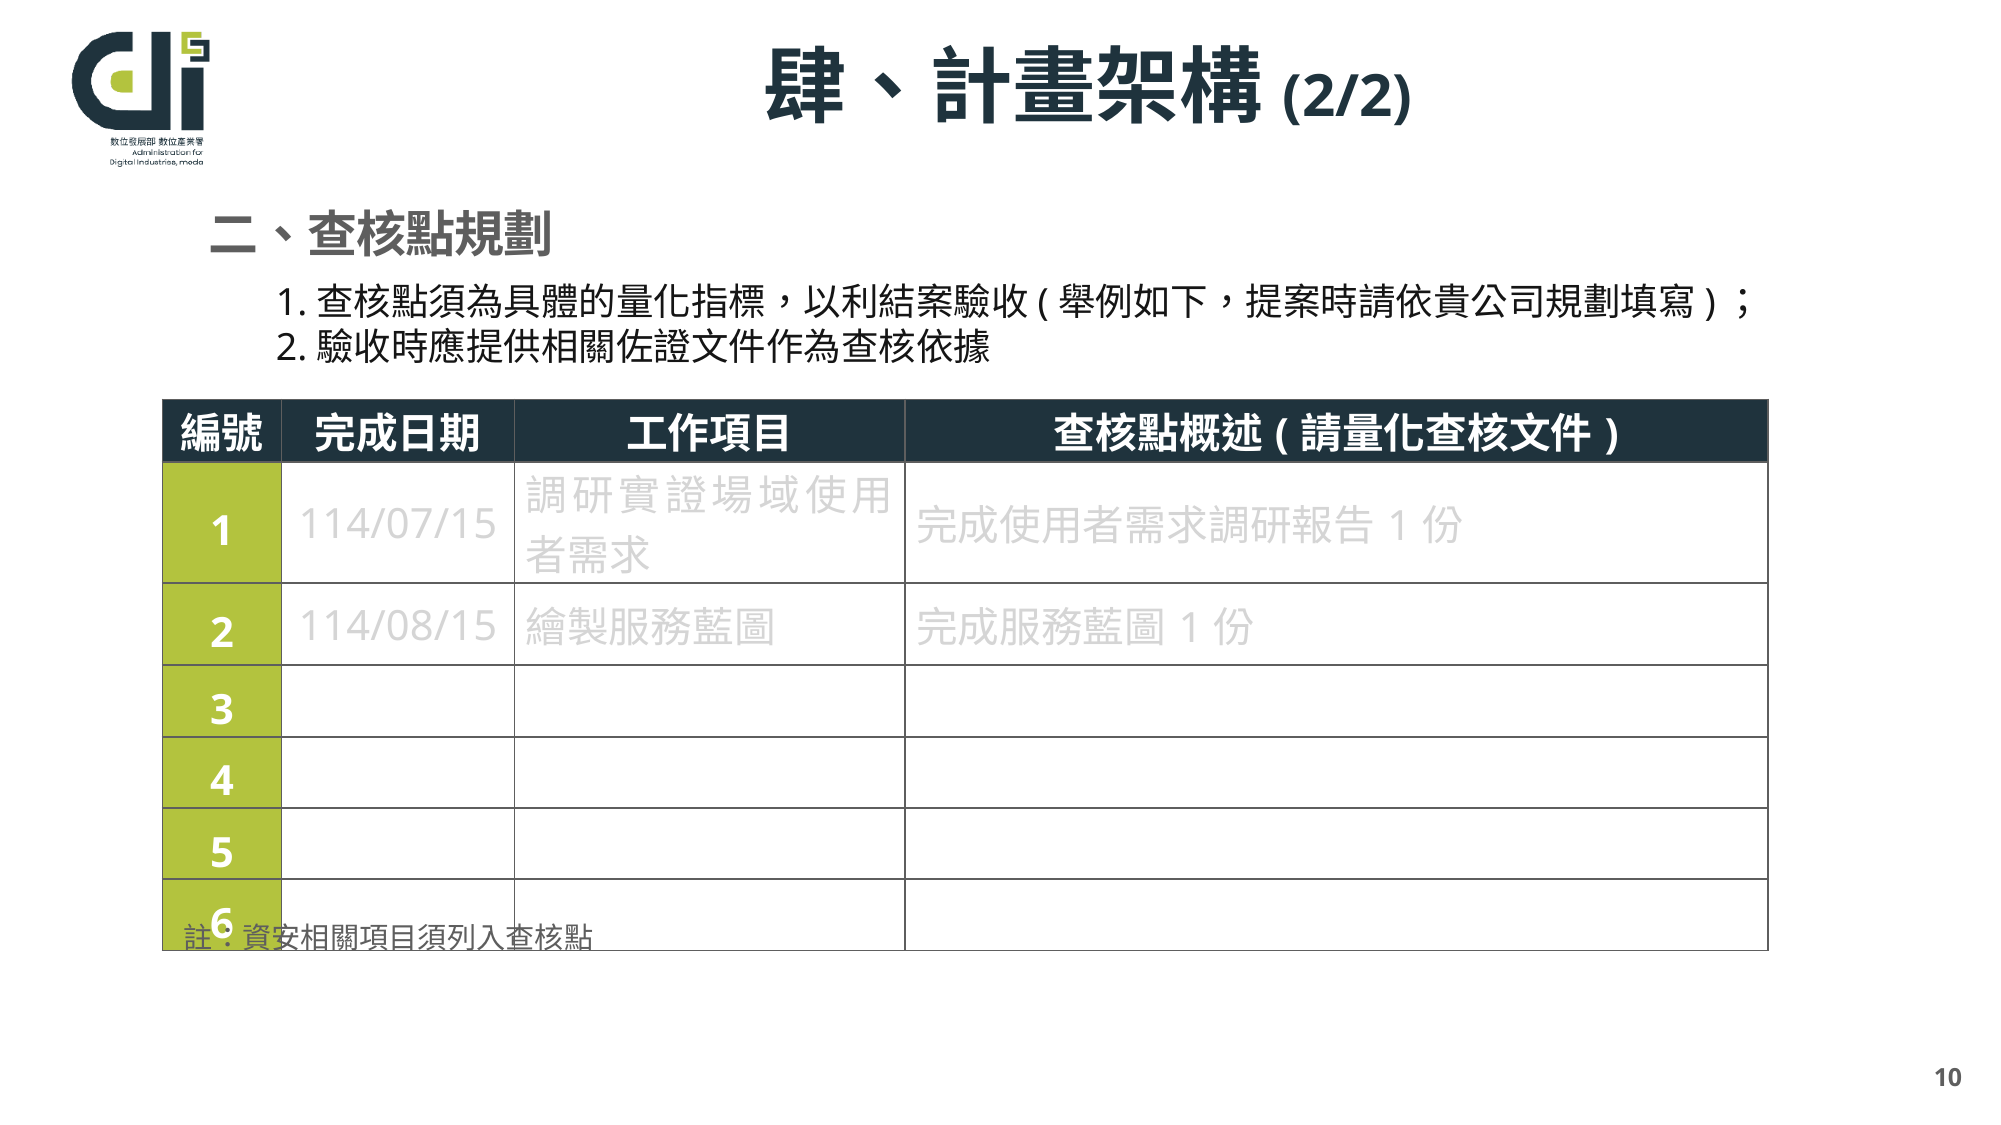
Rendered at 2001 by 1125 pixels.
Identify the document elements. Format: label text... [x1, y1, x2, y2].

slide_number 10 [1923, 1056, 1973, 1105]
table_cell 3 [163, 666, 281, 736]
table_cell [282, 880, 514, 894]
table_cell [515, 738, 904, 807]
table_cell 調研實證場域使用者需求 [515, 463, 904, 582]
table_cell 1 [163, 463, 281, 582]
table_cell 114/08/15 [282, 584, 514, 664]
table_cell [282, 738, 514, 807]
table_header 查核點概述(請量化查核文件) [906, 400, 1767, 461]
table_cell [906, 738, 1767, 807]
table_header 工作項目 [515, 400, 904, 461]
text_box 1.查核點須為具體的量化指標，以利結案驗收(舉例如下，提案時請依貴公司規劃填寫)； 2.驗收時應提供相關佐證文件作為查核依據 [261, 270, 1782, 376]
table_cell [282, 809, 514, 878]
table_cell [906, 809, 1767, 878]
table_cell [906, 880, 1767, 950]
table_cell [515, 809, 904, 878]
text_box 註：資安相關項目須列入查核點 [154, 894, 609, 962]
table_cell 5 [163, 809, 281, 878]
table_cell [515, 666, 904, 736]
table_cell 繪製服務藍圖 [515, 584, 904, 664]
table_cell [282, 666, 514, 736]
table_header 完成日期 [282, 400, 514, 461]
table_cell 完成使用者需求調研報告1份 [906, 463, 1767, 582]
table_cell [515, 880, 904, 950]
picture [56, 17, 224, 185]
table_header 編號 [163, 400, 281, 461]
table_cell [906, 666, 1767, 736]
title 肆、計畫架構(2/2) [227, 23, 1949, 143]
table_cell 2 [163, 584, 281, 664]
table_cell 4 [163, 738, 281, 807]
table_cell 完成服務藍圖1份 [906, 584, 1767, 664]
table_cell 114/07/15 [282, 463, 514, 582]
text_box 二、查核點規劃 [194, 195, 569, 270]
table_cell 6 [163, 880, 281, 894]
